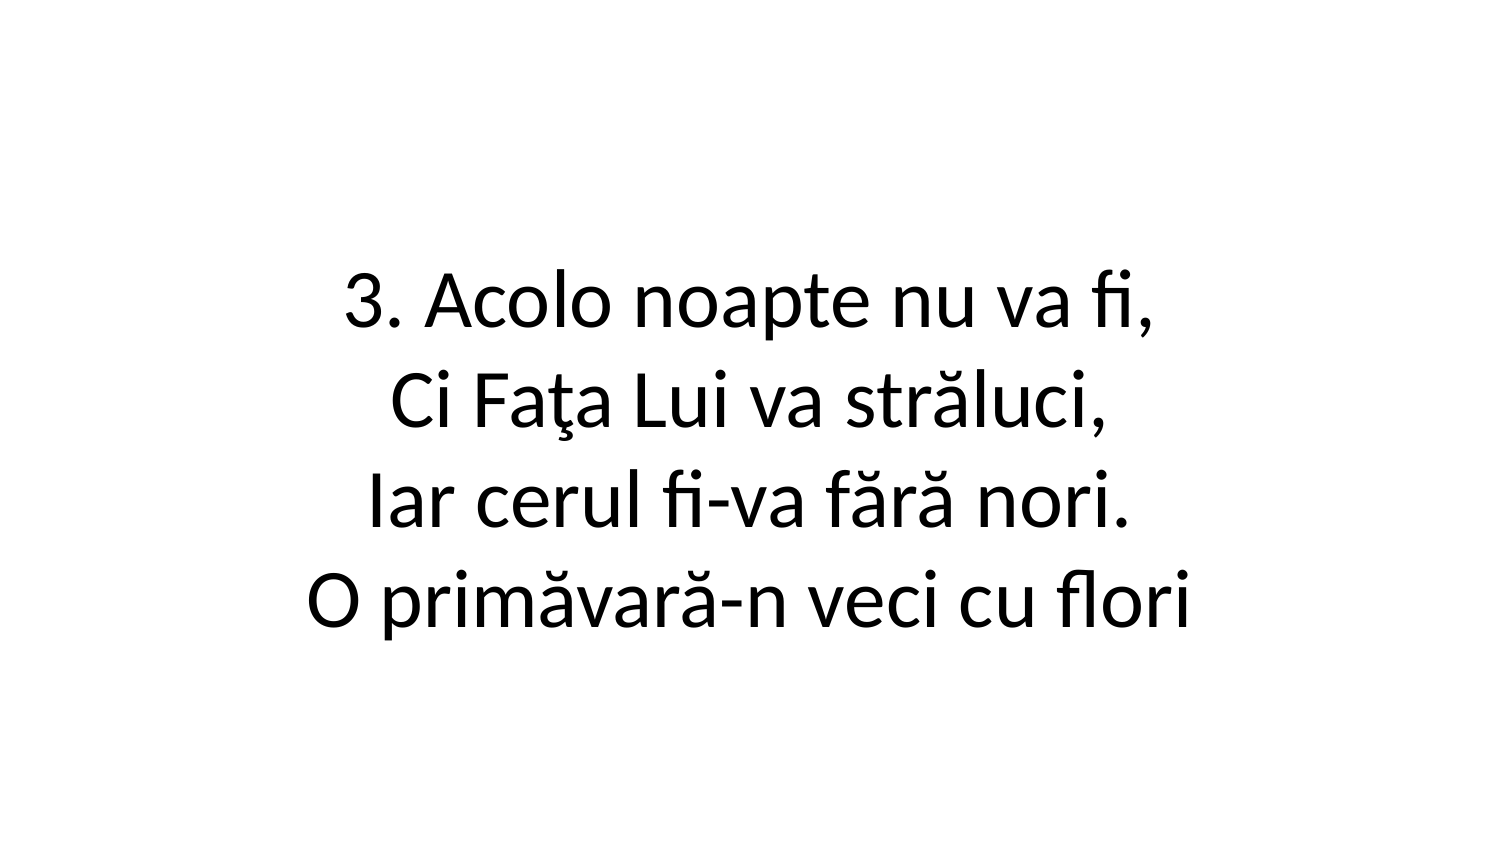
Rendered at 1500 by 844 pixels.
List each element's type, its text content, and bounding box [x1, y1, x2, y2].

text_box 3. Acolo noapte nu va fi, Ci Faţa Lui va străluci, Iar cerul fi-va fără nori. O primăvară-n veci cu flori [291, 192, 1209, 652]
